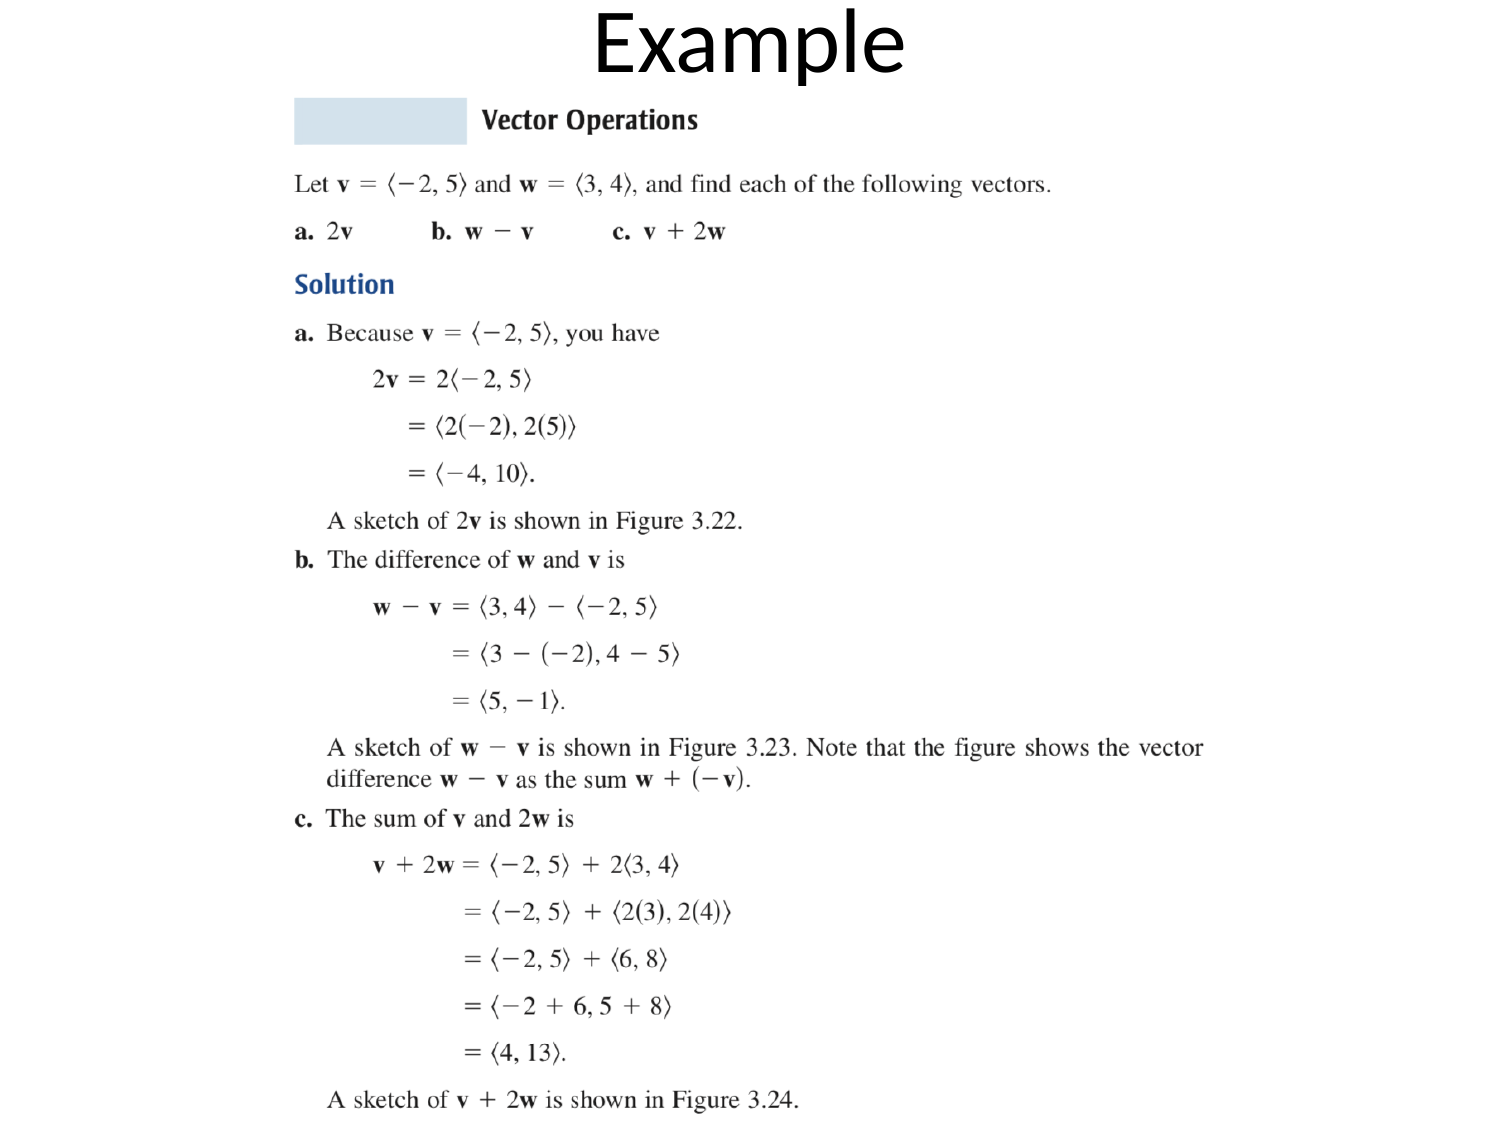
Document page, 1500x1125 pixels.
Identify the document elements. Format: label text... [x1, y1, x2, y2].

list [0, 86, 1500, 1125]
title Example [75, 0, 1425, 84]
